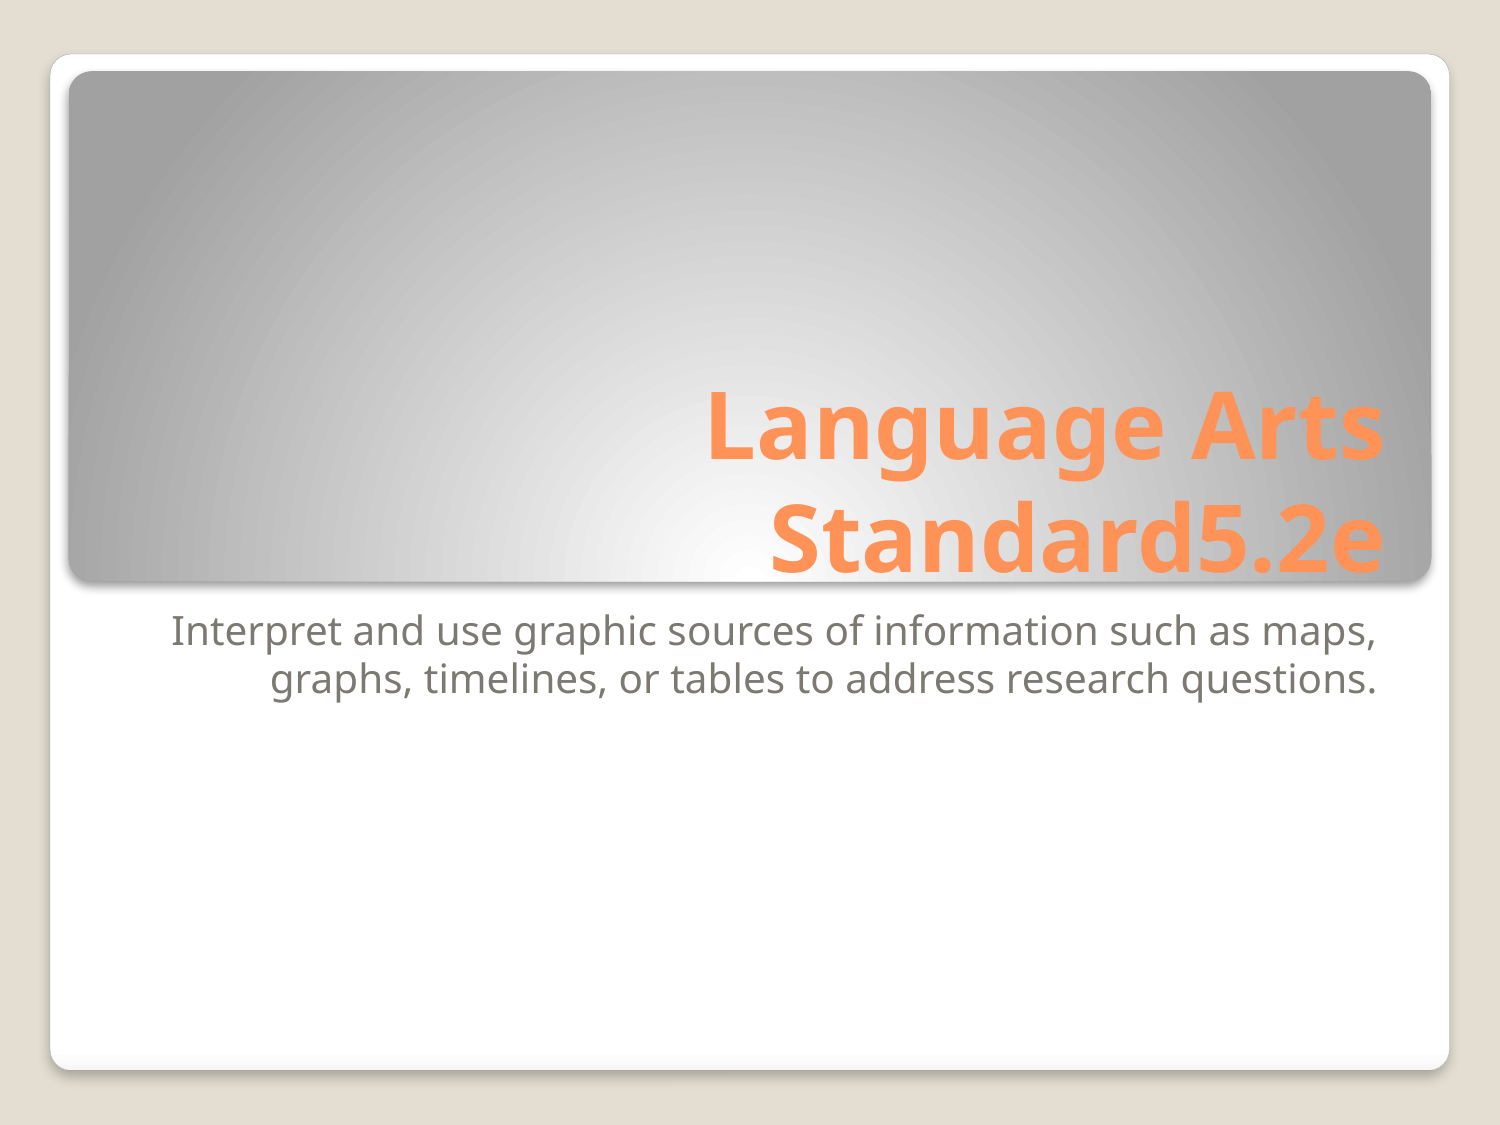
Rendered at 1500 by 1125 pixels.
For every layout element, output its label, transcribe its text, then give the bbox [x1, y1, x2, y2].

title Language Arts Standard5.2e [118, 298, 1394, 599]
subtitle Interpret and use graphic sources of information such as maps, graphs, timelines, or tables to address research questions. [118, 604, 1394, 755]
